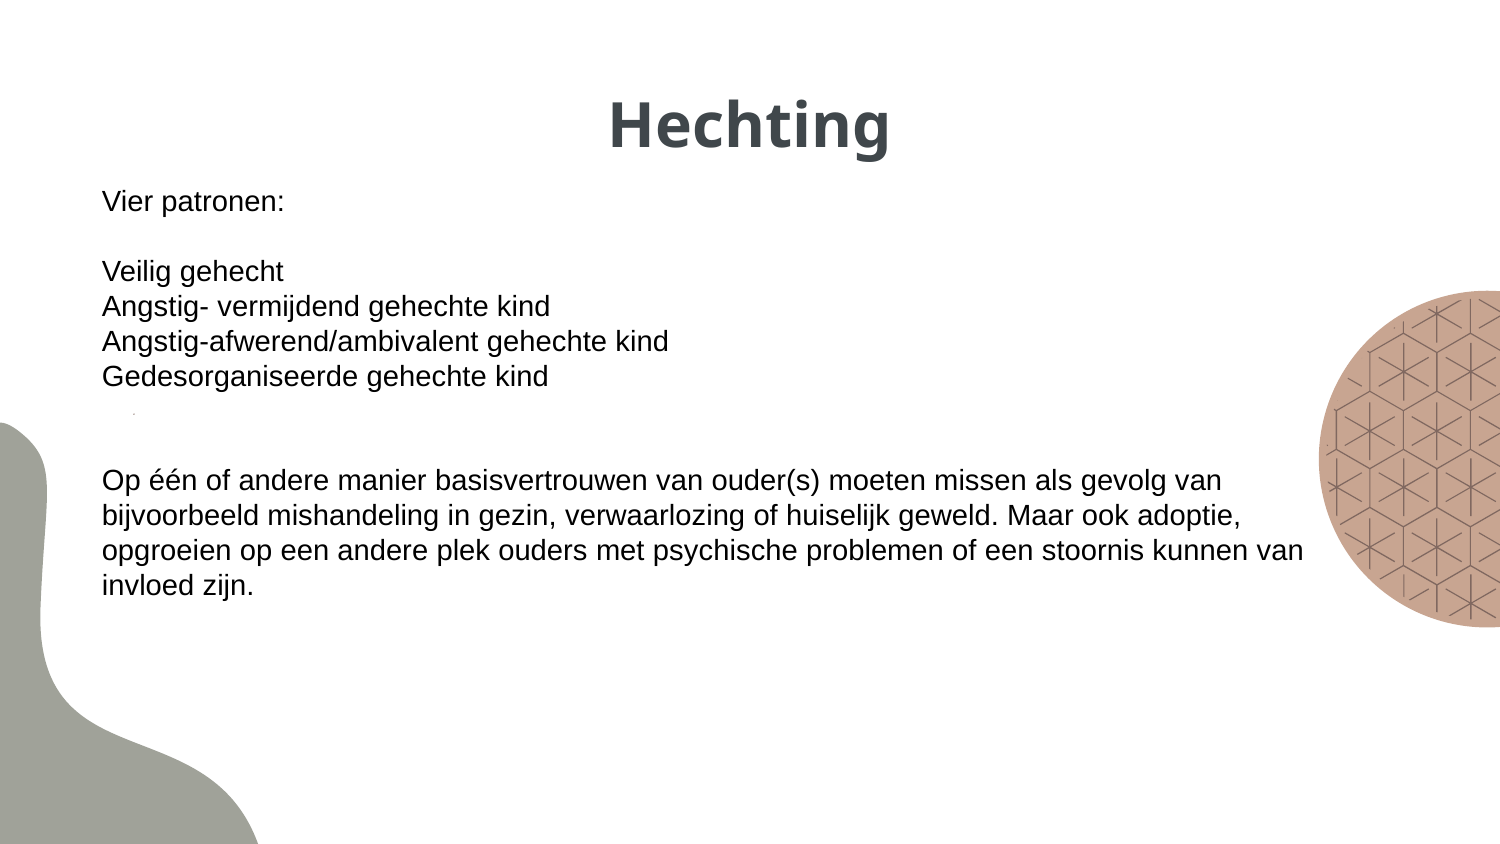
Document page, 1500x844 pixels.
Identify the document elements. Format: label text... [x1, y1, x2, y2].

text_box Vier patronen: Veilig gehecht Angstig- vermijdend gehechte kind Angstig-afwerend/ambivalent gehechte kind Gedesorganiseerde gehechte kind Op één of andere manier basisvertrouwen van ouder(s) moeten missen als gevolg van bijvoorbeeld mishandeling in gezin, verwaarlozing of huiselijk geweld. Maar ook adoptie, opgroeien op een andere plek ouders met psychische problemen of een stoornis kunnen van invloed zijn. [86, 174, 1383, 844]
title Hechting [116, 85, 1383, 174]
